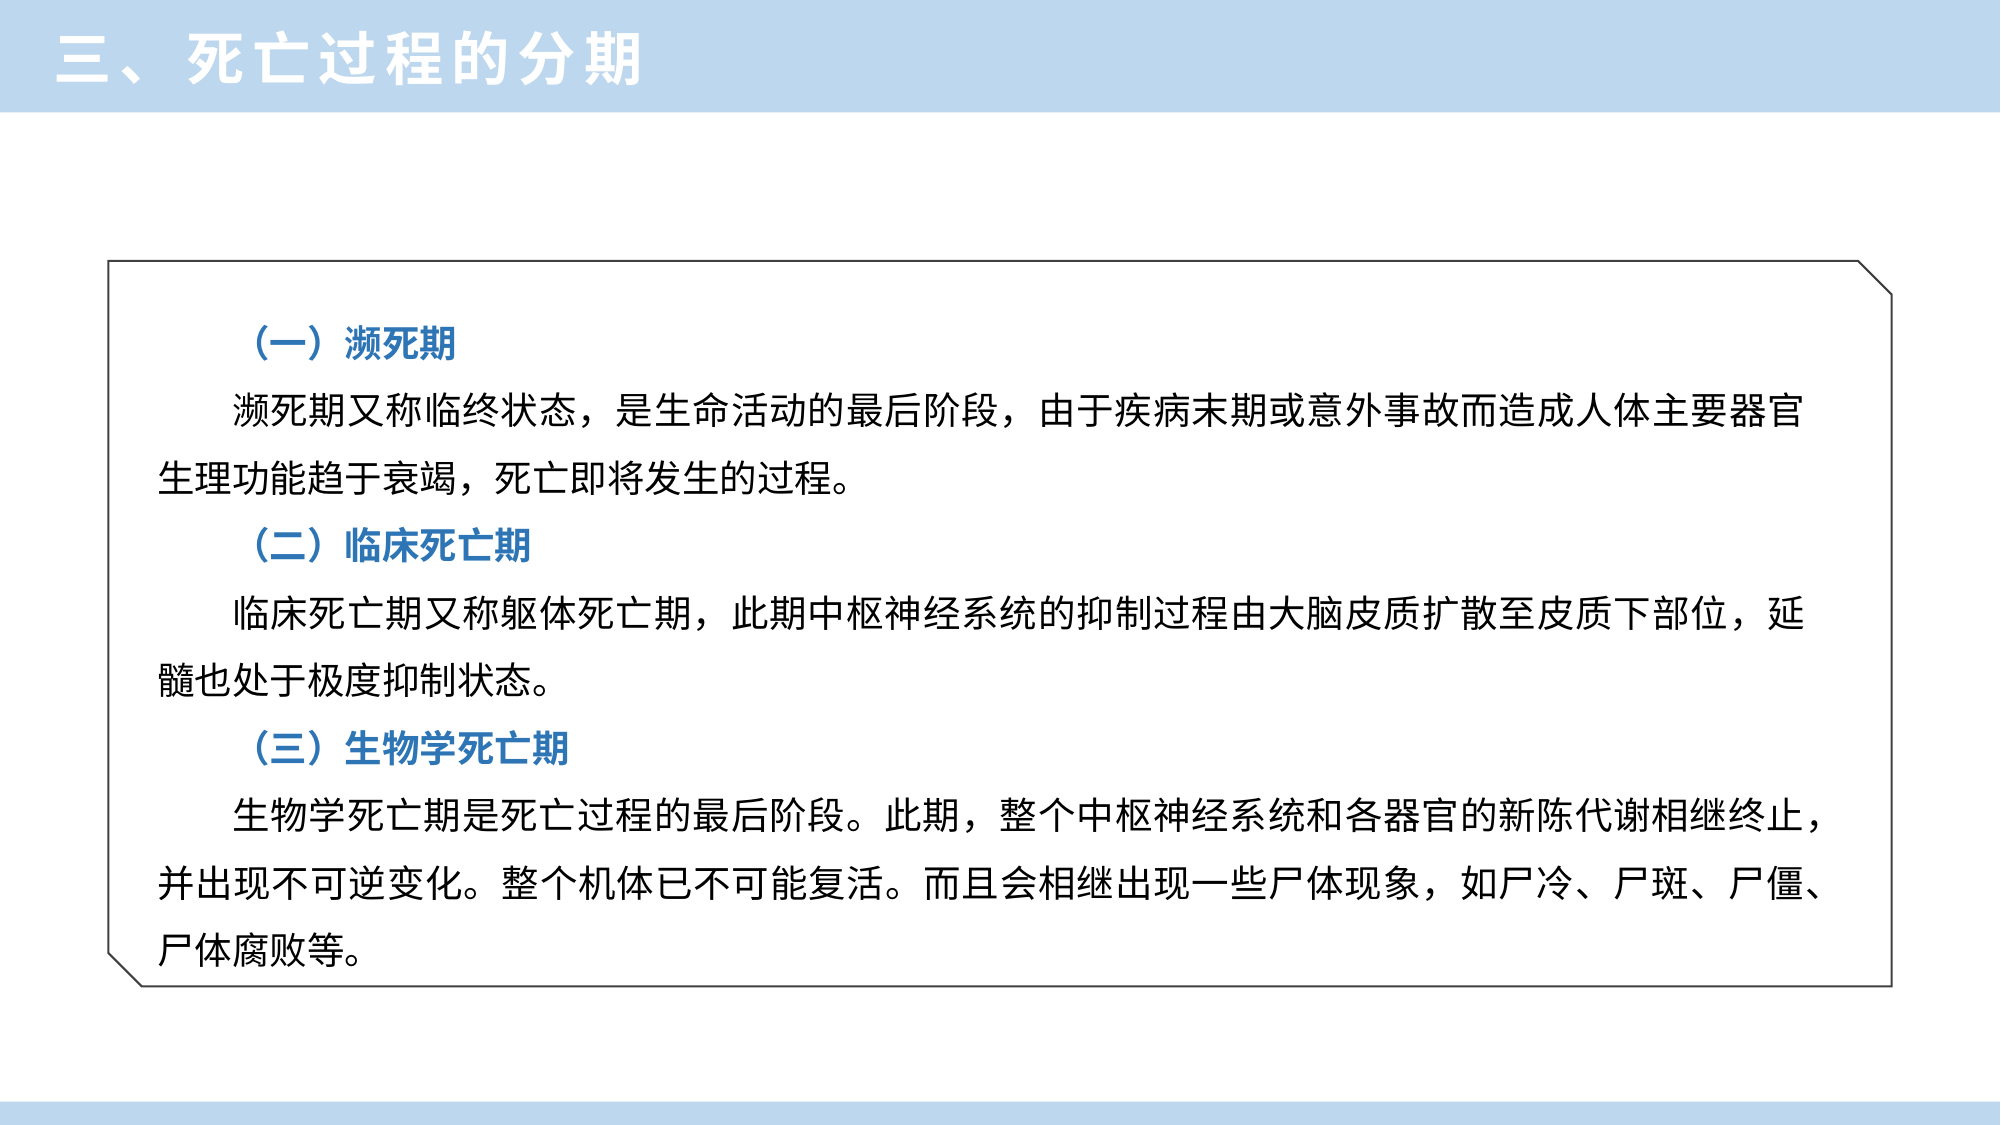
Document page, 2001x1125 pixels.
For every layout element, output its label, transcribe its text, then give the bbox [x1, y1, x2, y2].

text_box 三、死亡过程的分期 [41, 16, 655, 98]
text_box （一）濒死期 濒死期又称临终状态，是生命活动的最后阶段，由于疾病末期或意外事故而造成人体主要器官生理功能趋于衰竭，死亡即将发生的过程。 （二）临床死亡期 临床死亡期又称躯体死亡期，此期中枢神经系统的抑制过程由大脑皮质扩散至皮质下部位，延髓也处于极度抑制状态。 （三）生物学死亡期 生物学死亡期是死亡过程的最后阶段。此期，整个中枢神经系统和各器官的新陈代谢相继终止，并出现不可逆变化。整个机体已不可能复活。而且会相继出现一些尸体现象，如尸冷、尸斑、尸僵、尸体腐败等。 [142, 289, 1820, 980]
text_box [107, 259, 1893, 988]
